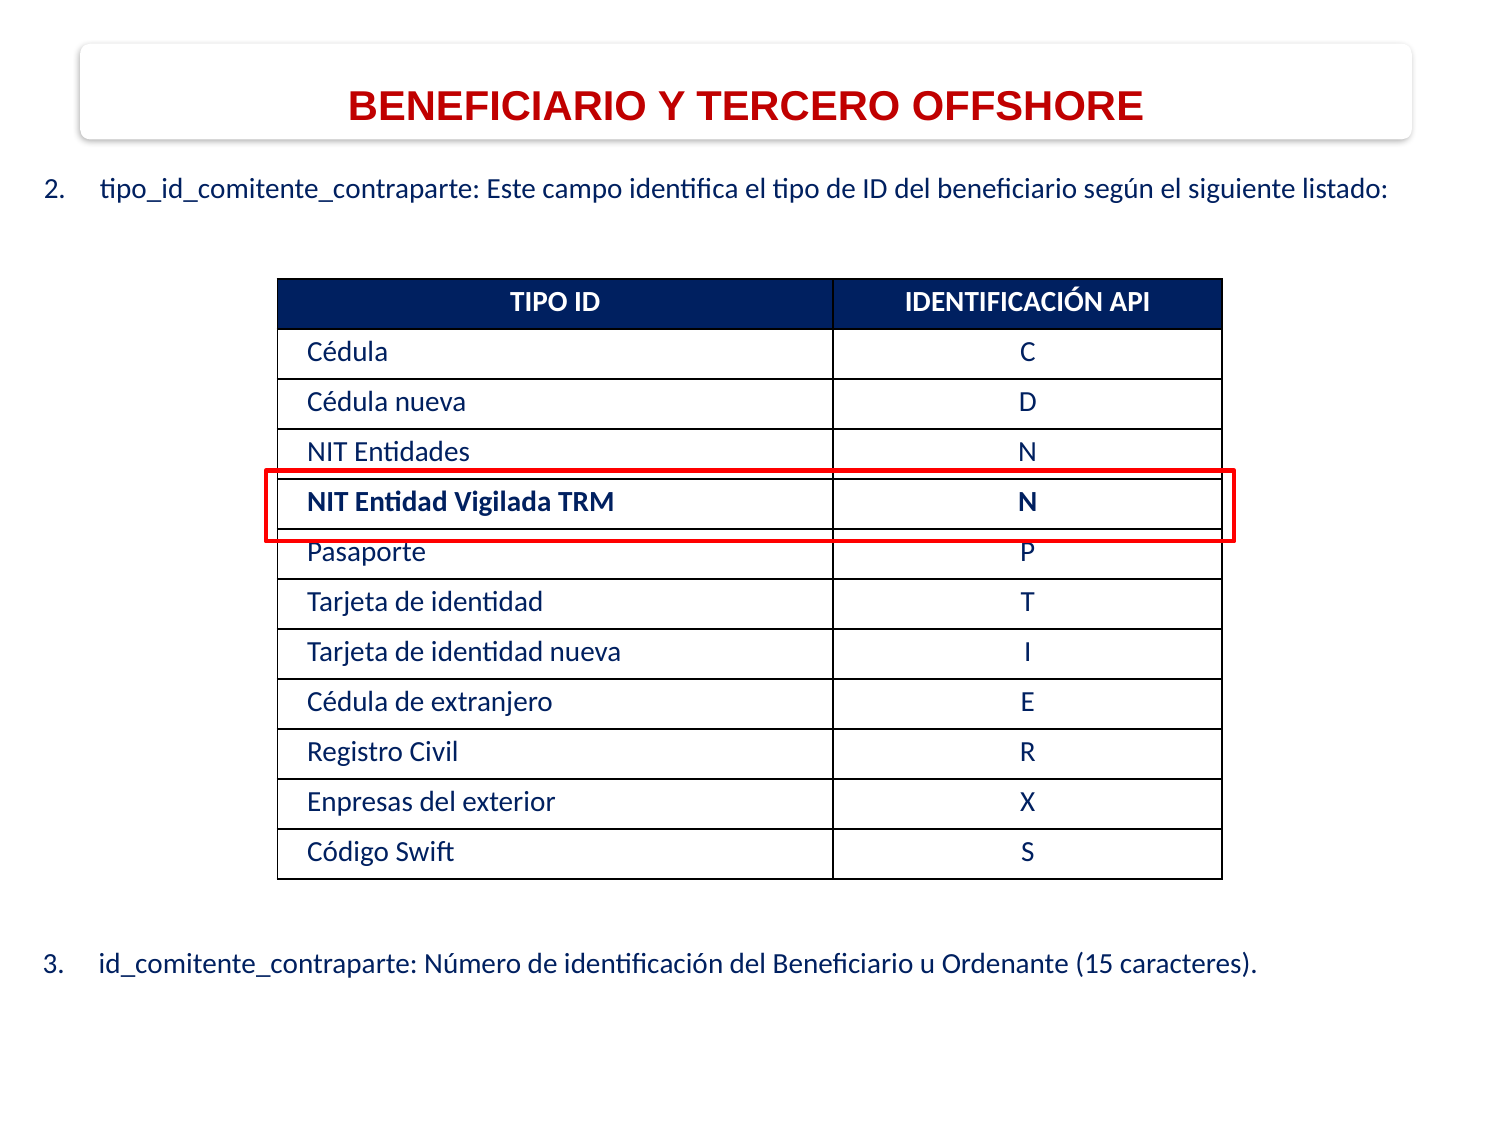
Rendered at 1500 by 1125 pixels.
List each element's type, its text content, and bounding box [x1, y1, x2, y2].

table_cell Pasaporte [278, 543, 832, 578]
table_cell Cédula de extranjero [278, 680, 832, 728]
text_box tipo_id_comitente_contraparte: Este campo identifica el tipo de ID del beneficiario según el siguiente listado: [29, 162, 1414, 213]
table_cell Enpresas del exterior [278, 780, 832, 828]
table_cell NIT Entidades [278, 430, 832, 468]
table_cell T [834, 580, 1221, 628]
text_box id_comitente_contraparte: Número de identificación del Beneficiario u Ordenante (15 caracteres). [27, 937, 1414, 987]
table_cell Tarjeta de identidad nueva [278, 630, 832, 678]
table_cell N [834, 430, 1221, 468]
table_cell Tarjeta de identidad [278, 580, 832, 628]
table_cell Cédula [278, 330, 832, 378]
table_cell E [834, 680, 1221, 728]
table_cell R [834, 730, 1221, 778]
table_cell I [834, 630, 1221, 678]
table_cell D [834, 380, 1221, 428]
text_box BENEFICIARIO Y TERCERO OFFSHORE [80, 43, 1412, 140]
table_cell C [834, 330, 1221, 378]
table_cell Cédula nueva [278, 380, 832, 428]
table_cell X [834, 780, 1221, 828]
table_header IDENTIFICACIÓN API [834, 280, 1221, 328]
table_header TIPO ID [278, 280, 832, 328]
text_box [264, 468, 1236, 543]
table_cell P [834, 543, 1221, 578]
table_cell Código Swift [278, 830, 832, 878]
table_cell S [834, 830, 1221, 878]
table_cell Registro Civil [278, 730, 832, 778]
